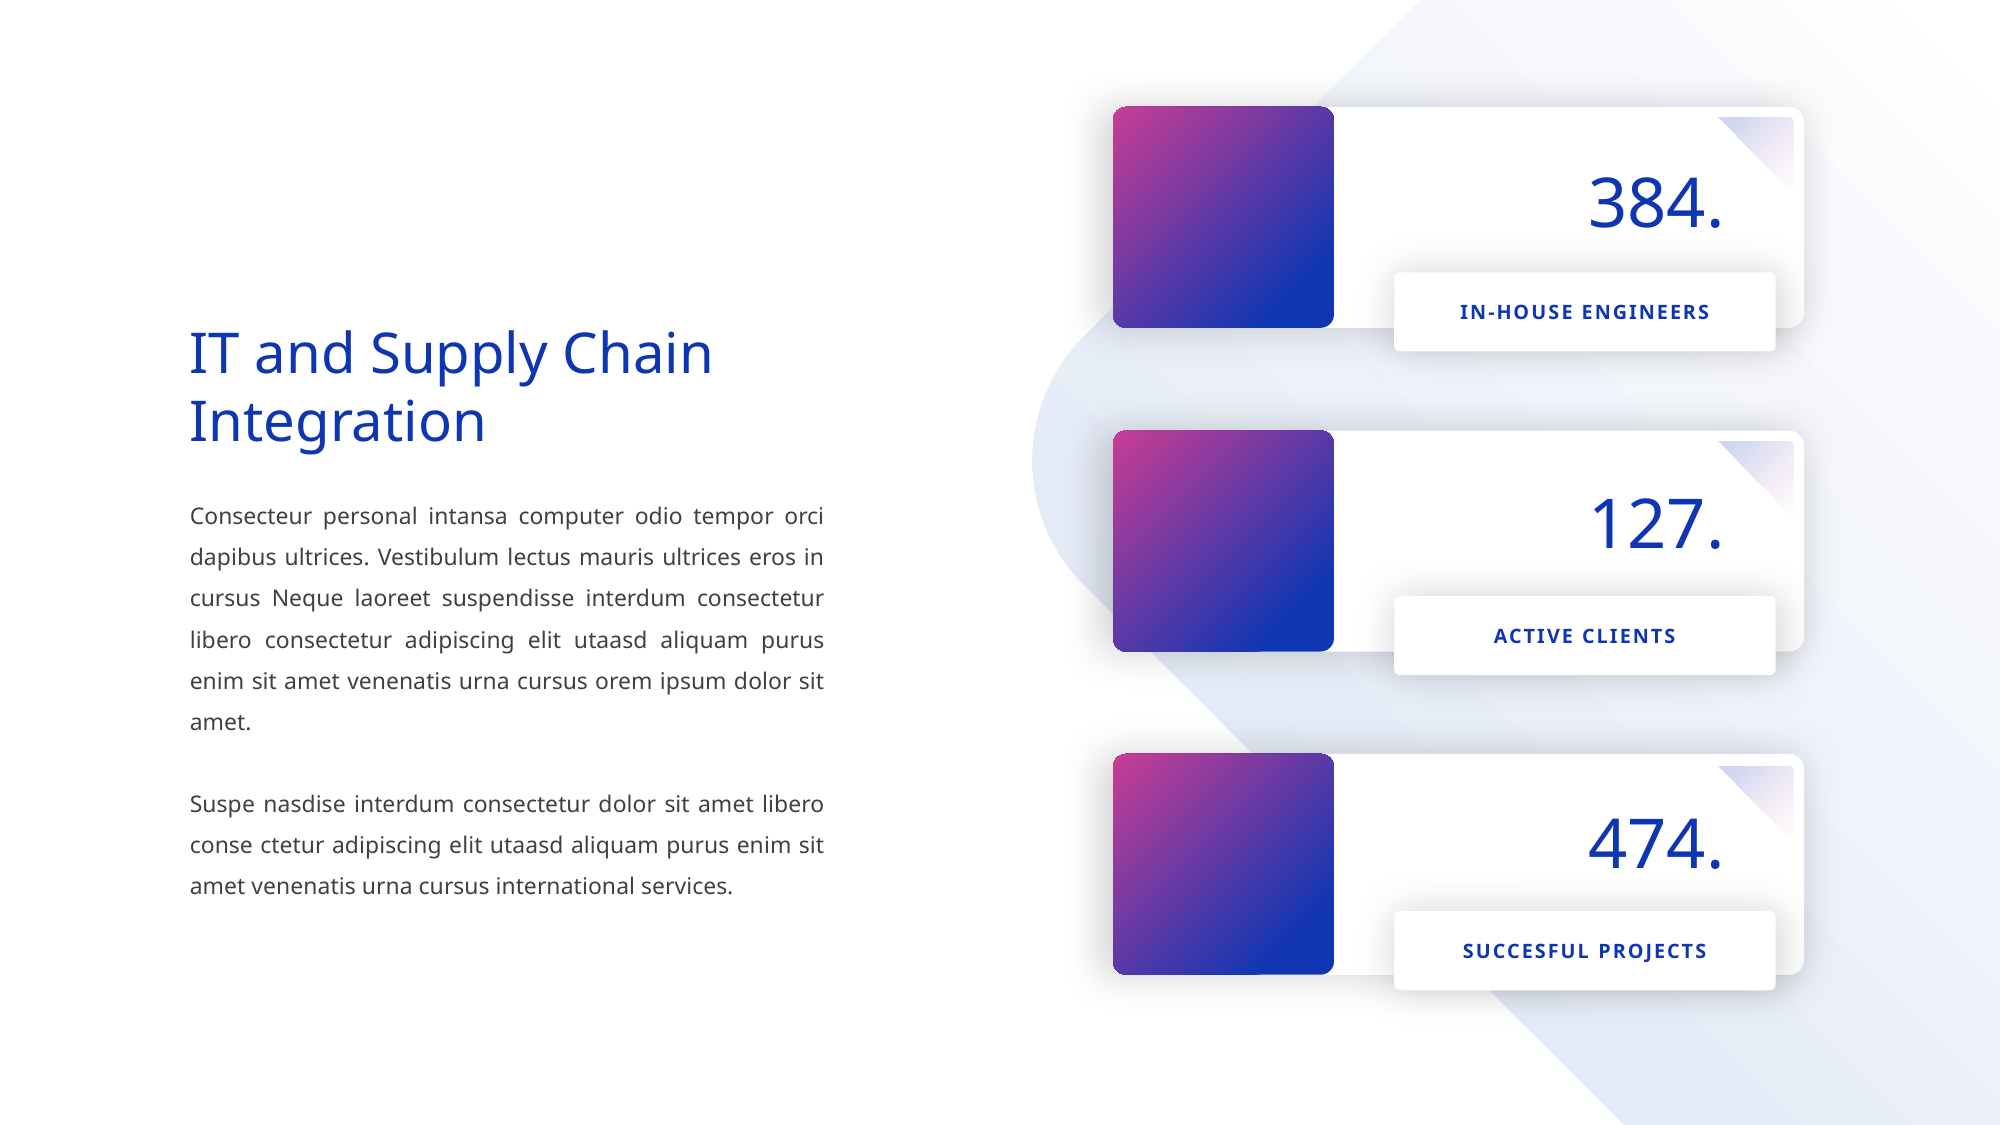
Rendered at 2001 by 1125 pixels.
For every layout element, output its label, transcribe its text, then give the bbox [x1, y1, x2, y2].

picture [1149, 137, 1531, 376]
text_box IN-HOUSE ENGINEERS [1531, 271, 1777, 353]
text_box Consecteur personal intansa computer odio tempor orci dapibus ultrices. Vestibulum lectus mauris ultrices eros in cursus Neque laoreet suspendisse interdum consectetur libero consectetur adipiscing elit utaasd aliquam purus enim sit amet venenatis urna cursus orem ipsum dolor sit amet. Suspe nasdise interdum consectetur dolor sit amet libero conse ctetur adipiscing elit utaasd aliquam purus enim sit amet venenatis urna cursus international services. [175, 480, 840, 907]
text_box [1716, 440, 1795, 520]
text_box 384. [1567, 150, 1746, 249]
text_box [1323, 752, 1806, 972]
text_box [1112, 105, 1335, 329]
text_box [1112, 429, 1335, 653]
text_box [1716, 116, 1795, 196]
text_box 127. [1567, 472, 1746, 570]
text_box [1716, 765, 1795, 844]
picture [1149, 461, 1531, 700]
text_box IT and Supply Chain Integration [175, 310, 783, 460]
text_box [1324, 429, 1806, 648]
text_box [1112, 752, 1335, 976]
text_box SUCCESFUL PROJECTS [1531, 910, 1777, 992]
text_box [1322, 105, 1806, 324]
text_box ACTIVE CLIENTS [1531, 594, 1777, 677]
picture [1149, 776, 1531, 1015]
text_box 474. [1567, 792, 1746, 890]
